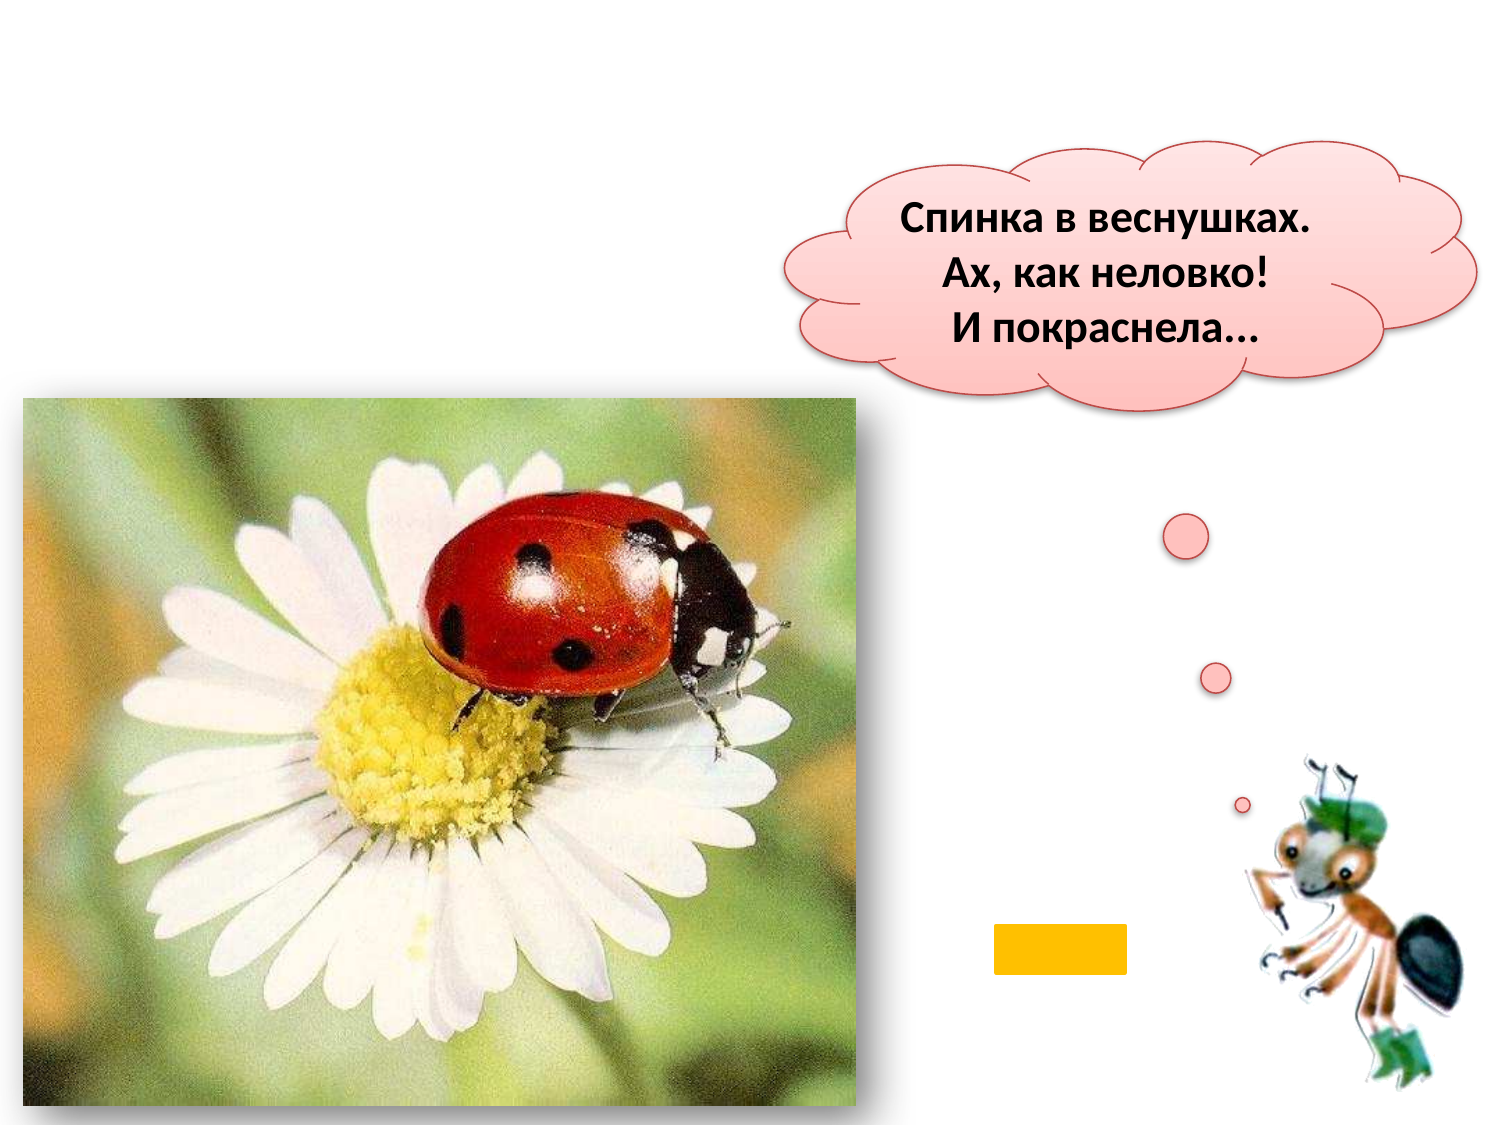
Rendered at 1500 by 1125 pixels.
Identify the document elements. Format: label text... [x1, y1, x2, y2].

picture [1241, 749, 1474, 1102]
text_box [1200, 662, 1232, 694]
text_box Спинка в веснушках. Ах, как неловко! И покраснела... [1162, 513, 1210, 560]
text_box [994, 924, 1127, 975]
text_box Спинка в веснушках. Ах, как неловко! И покраснела... [783, 140, 1478, 412]
picture [23, 398, 856, 1106]
